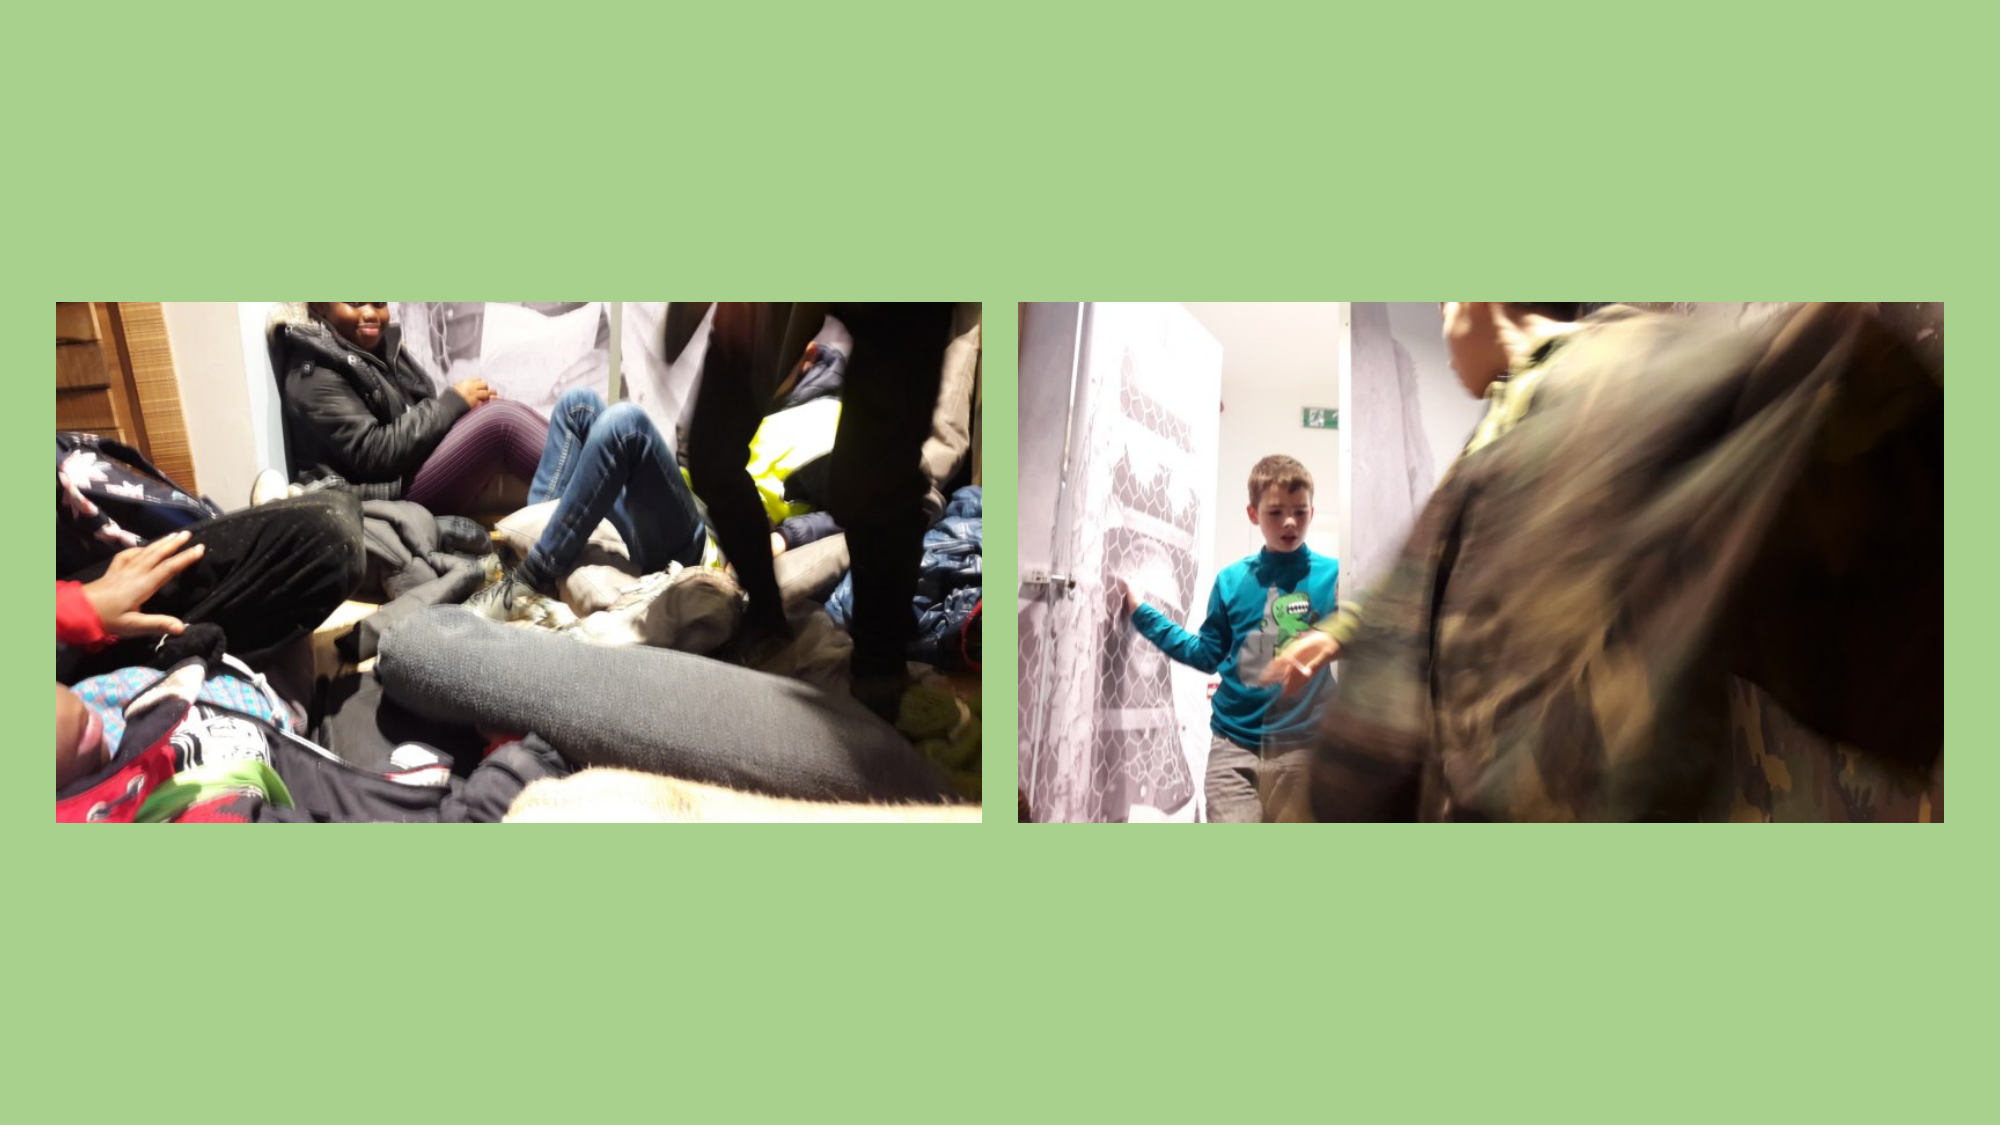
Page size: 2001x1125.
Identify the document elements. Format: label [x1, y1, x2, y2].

picture [1018, 302, 1944, 823]
picture [56, 302, 982, 823]
